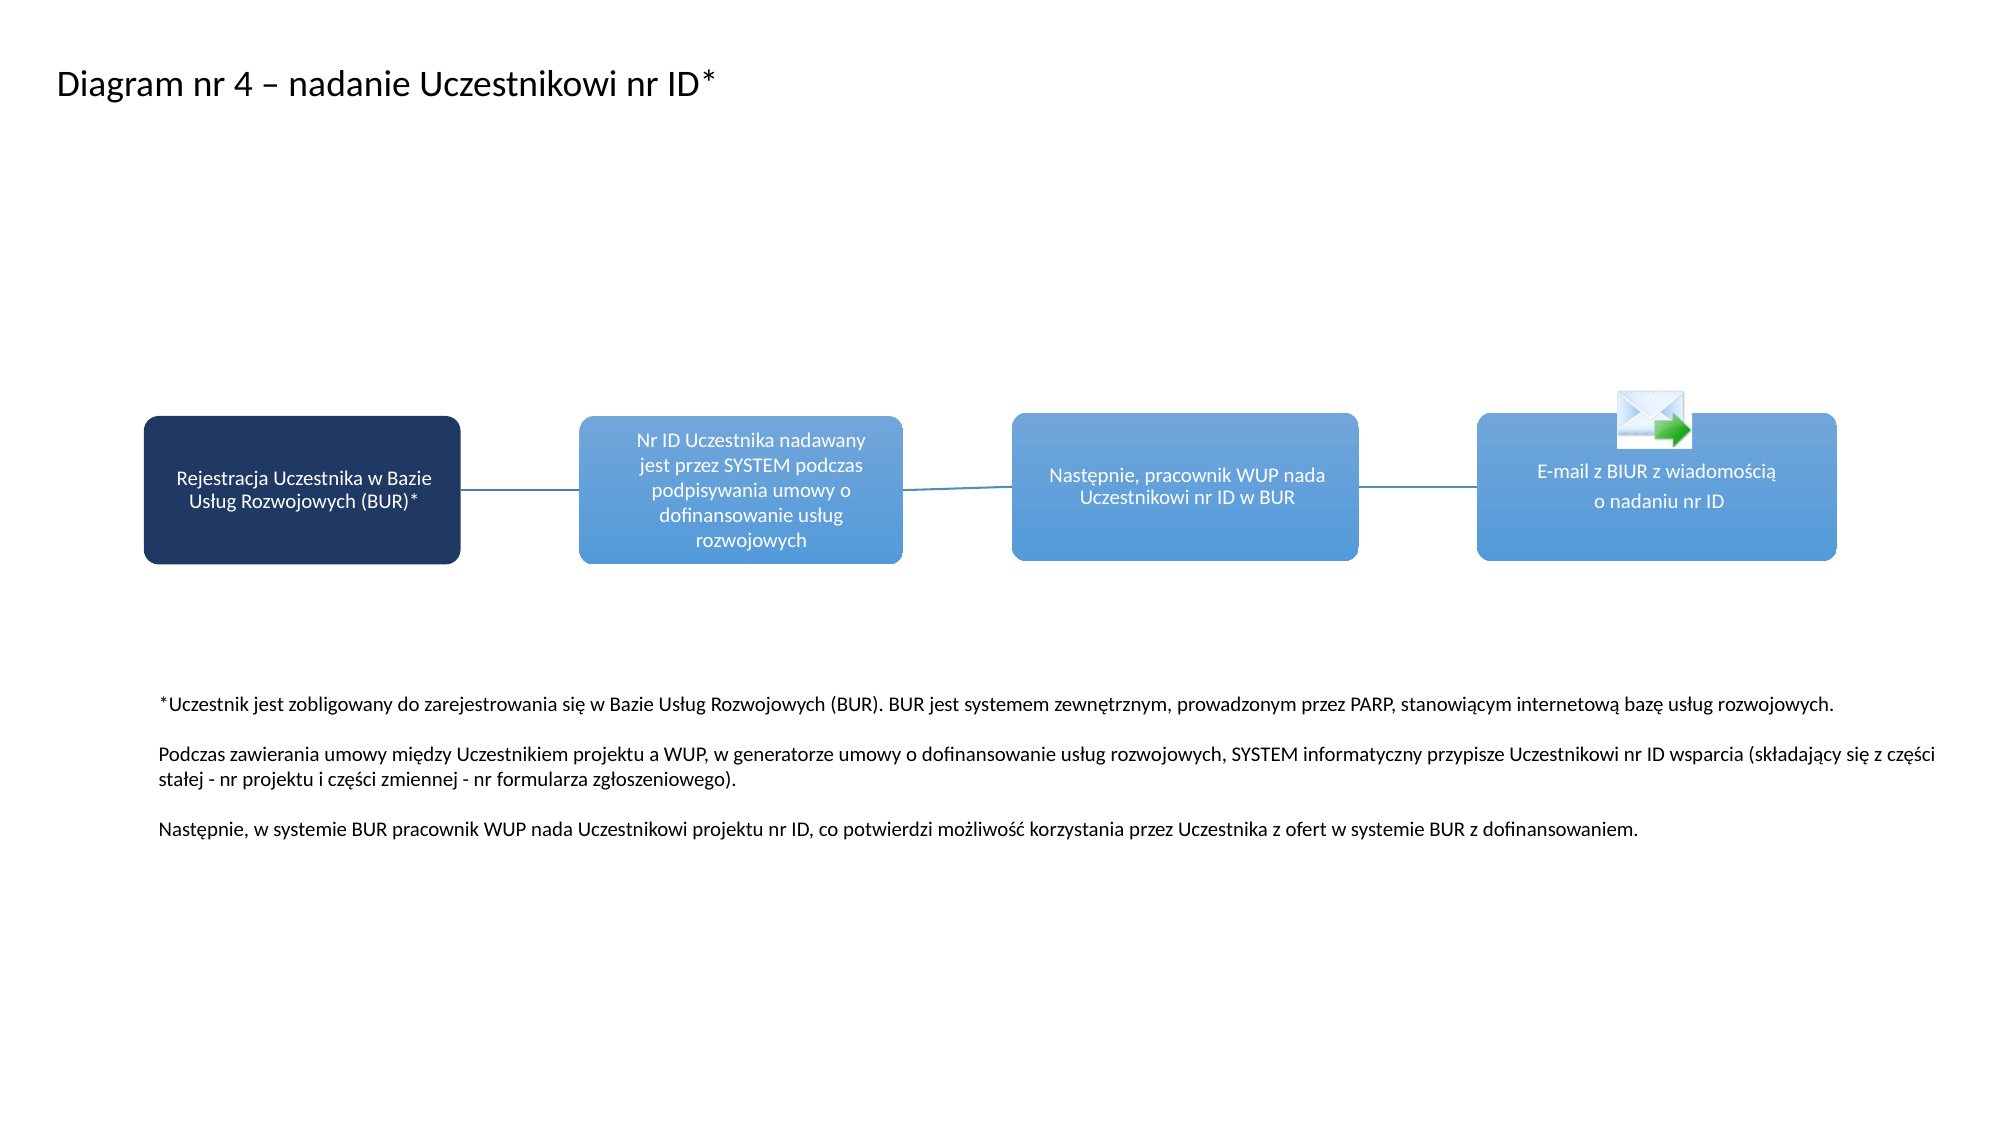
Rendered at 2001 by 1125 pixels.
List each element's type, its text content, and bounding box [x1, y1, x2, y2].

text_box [143, 117, 1848, 863]
text_box Diagram nr 4 – nadanie Uczestnikowi nr ID* [42, 51, 943, 112]
text_box *Uczestnik jest zobligowany do zarejestrowania się w Bazie Usług Rozwojowych (BUR). BUR jest systemem zewnętrznym, prowadzonym przez PARP, stanowiącym internetową bazę usług rozwojowych. Podczas zawierania umowy między Uczestnikiem projektu a WUP, w generatorze umowy o dofinansowanie usług rozwojowych, SYSTEM informatyczny przypisze Uczestnikowi nr ID wsparcia (składający się z części stałej - nr projektu i części zmiennej - nr formularza zgłoszeniowego). Następnie, w systemie BUR pracownik WUP nada Uczestnikowi projektu nr ID, co potwierdzi możliwość korzystania przez Uczestnika z ofert w systemie BUR z dofinansowaniem. [1848, 683, 1958, 848]
picture [1617, 389, 1693, 450]
